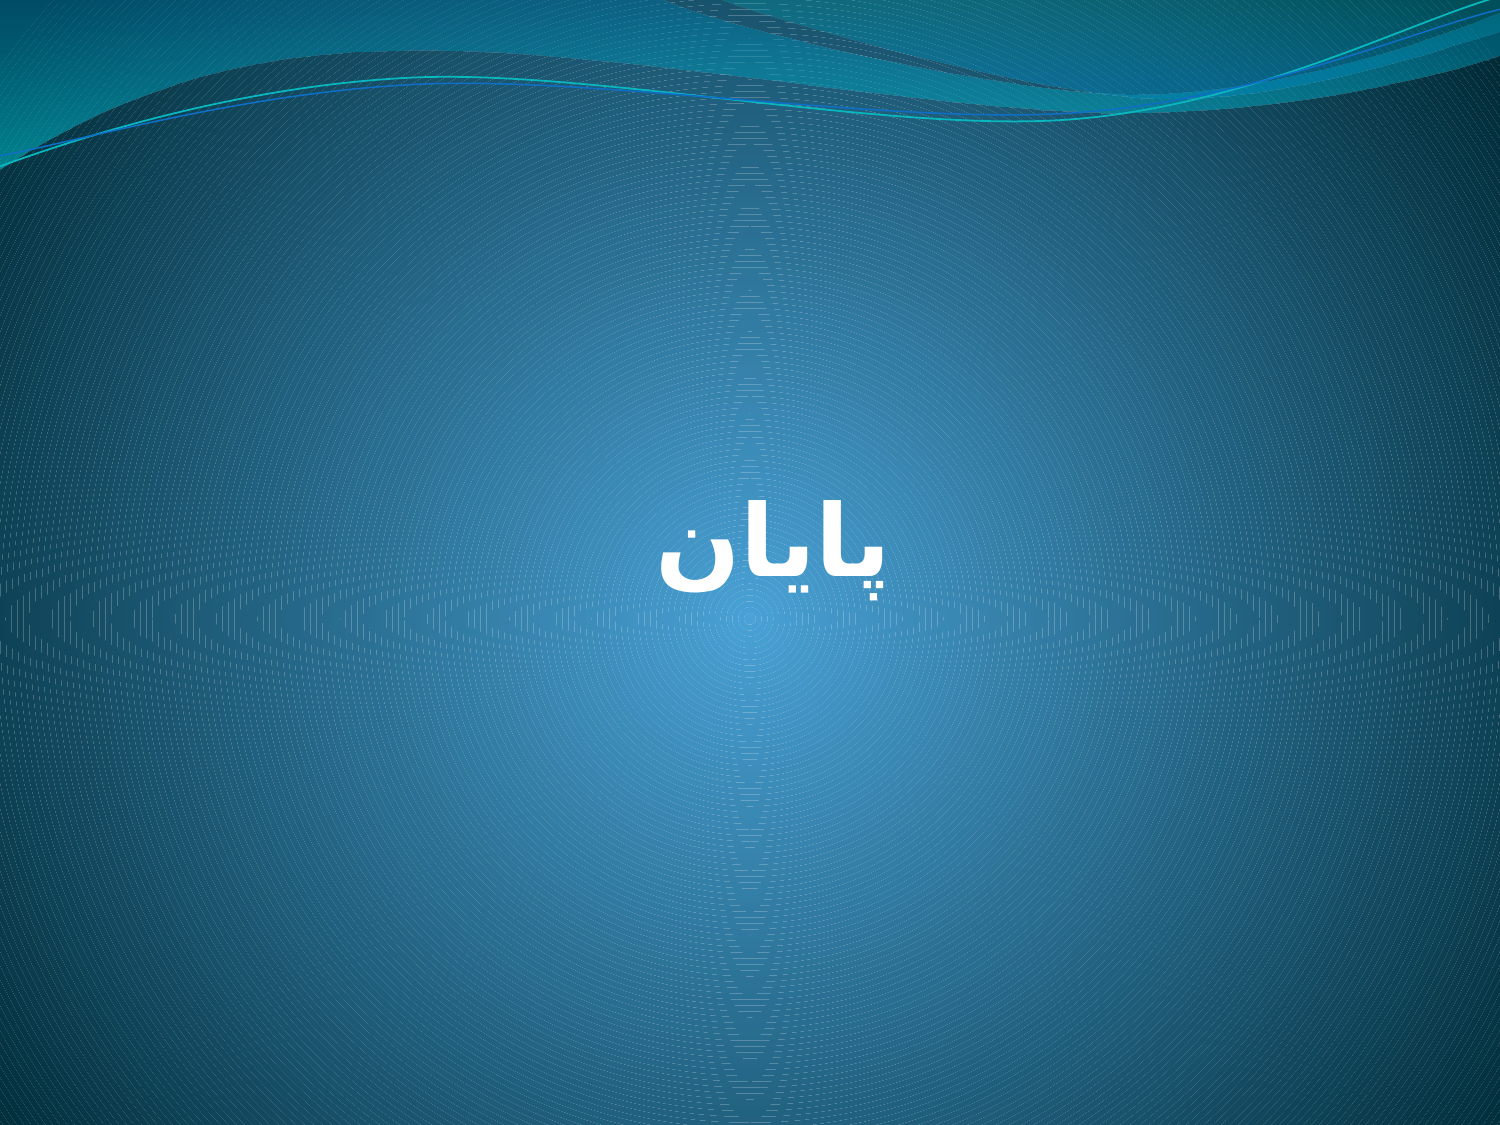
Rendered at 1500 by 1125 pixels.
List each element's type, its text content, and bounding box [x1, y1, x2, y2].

text_box پايان [640, 468, 906, 604]
